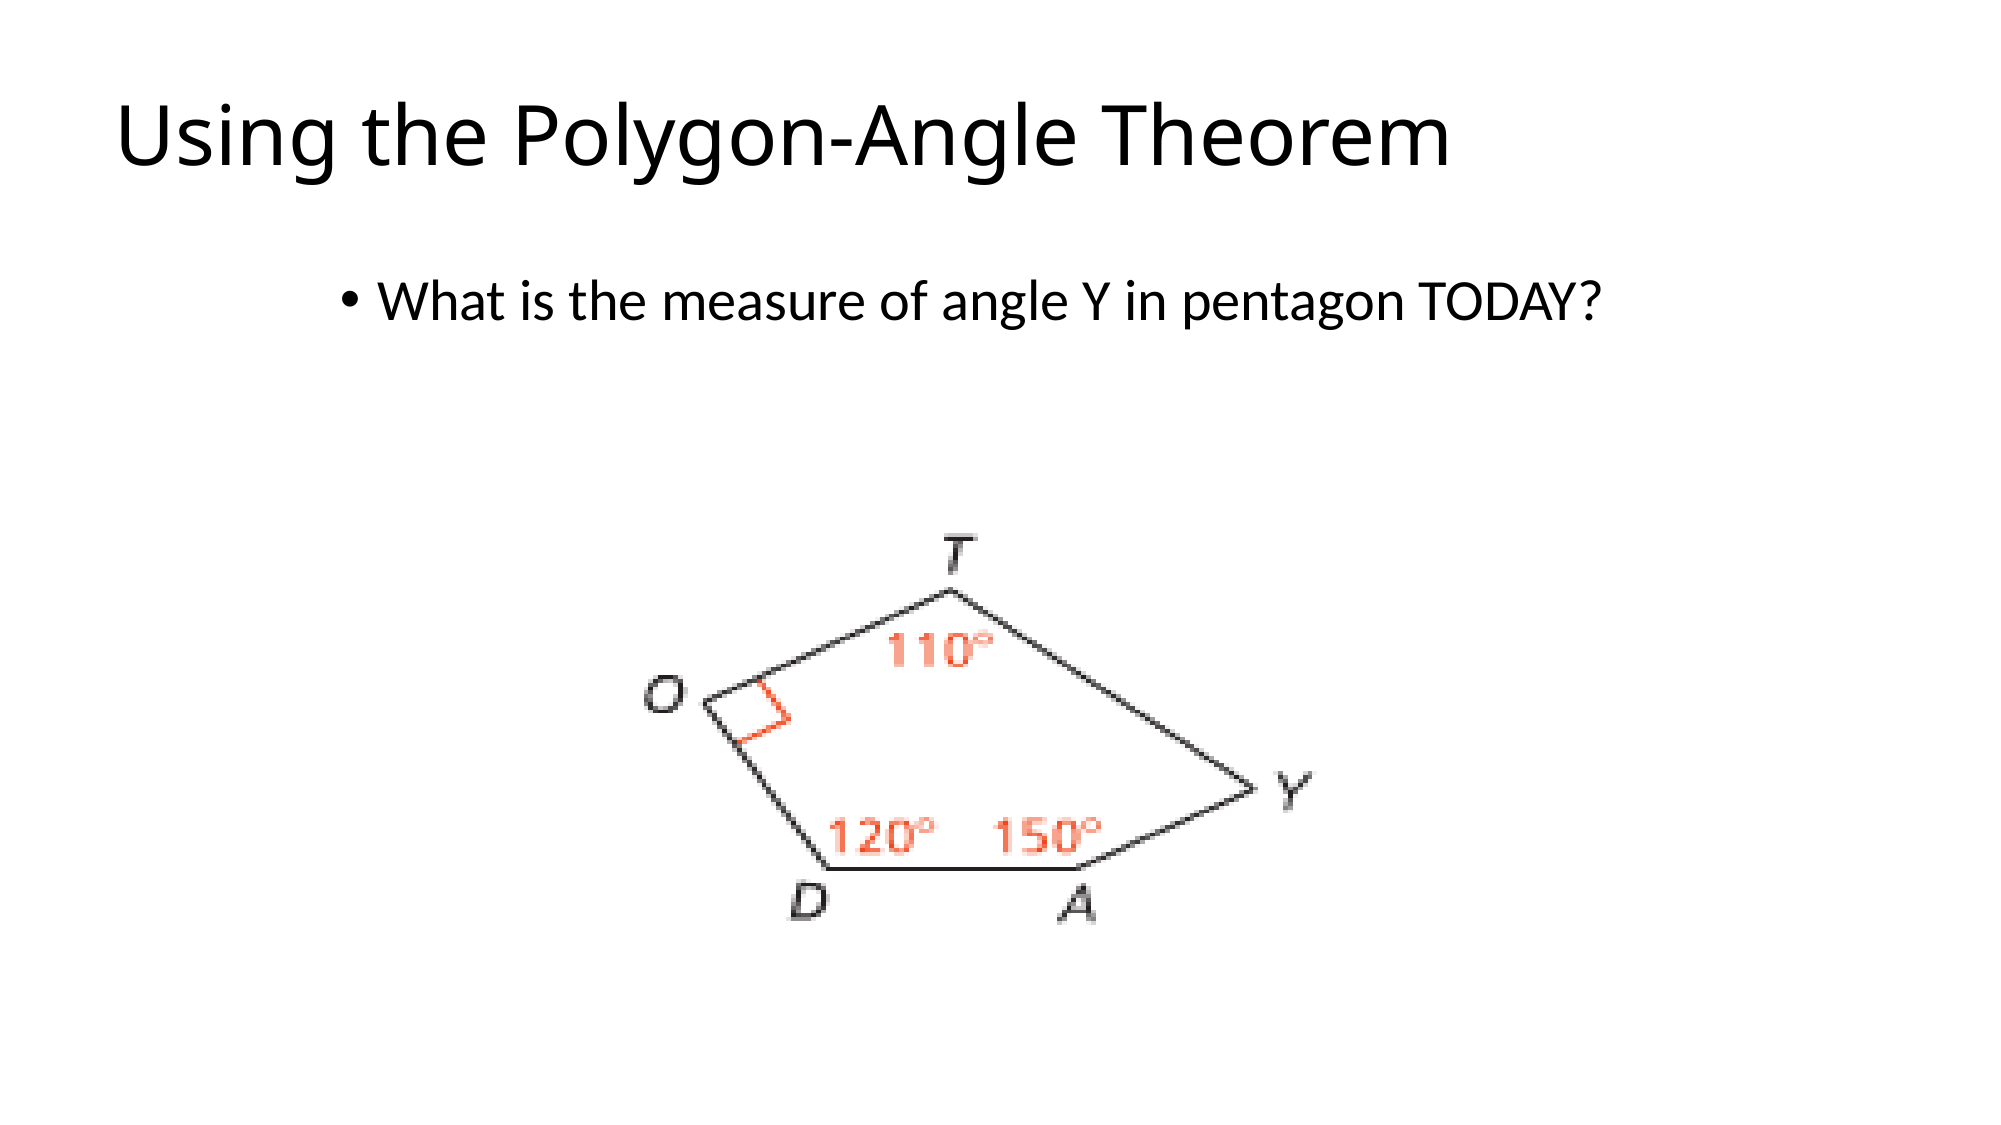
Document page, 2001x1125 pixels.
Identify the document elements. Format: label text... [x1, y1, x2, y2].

list What is the measure of angle Y in pentagon TODAY? [324, 262, 1675, 425]
title Using the Polygon-Angle Theorem [99, 45, 1900, 233]
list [587, 462, 1388, 981]
